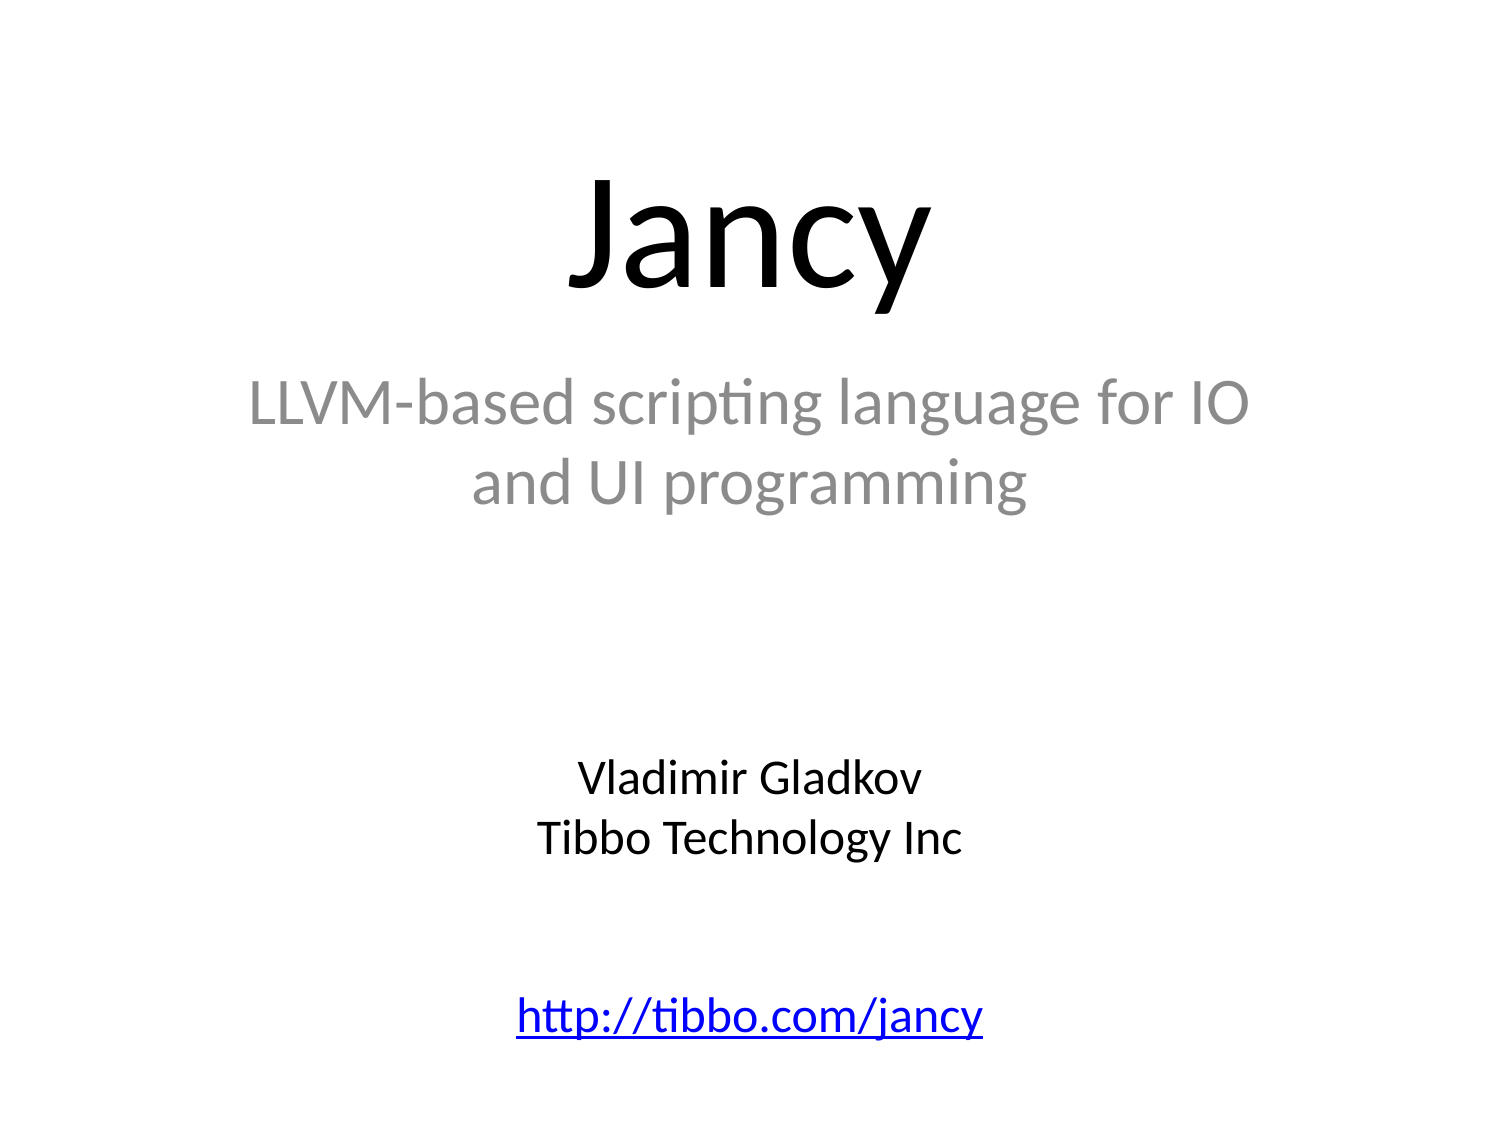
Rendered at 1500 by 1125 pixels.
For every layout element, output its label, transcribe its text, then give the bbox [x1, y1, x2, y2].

text_box http://tibbo.com/jancy [501, 974, 999, 1050]
title Jancy [112, 99, 1388, 342]
subtitle LLVM-based scripting language for IO and UI programming [225, 350, 1275, 638]
text_box Vladimir Gladkov Tibbo Technology Inc [521, 737, 978, 873]
